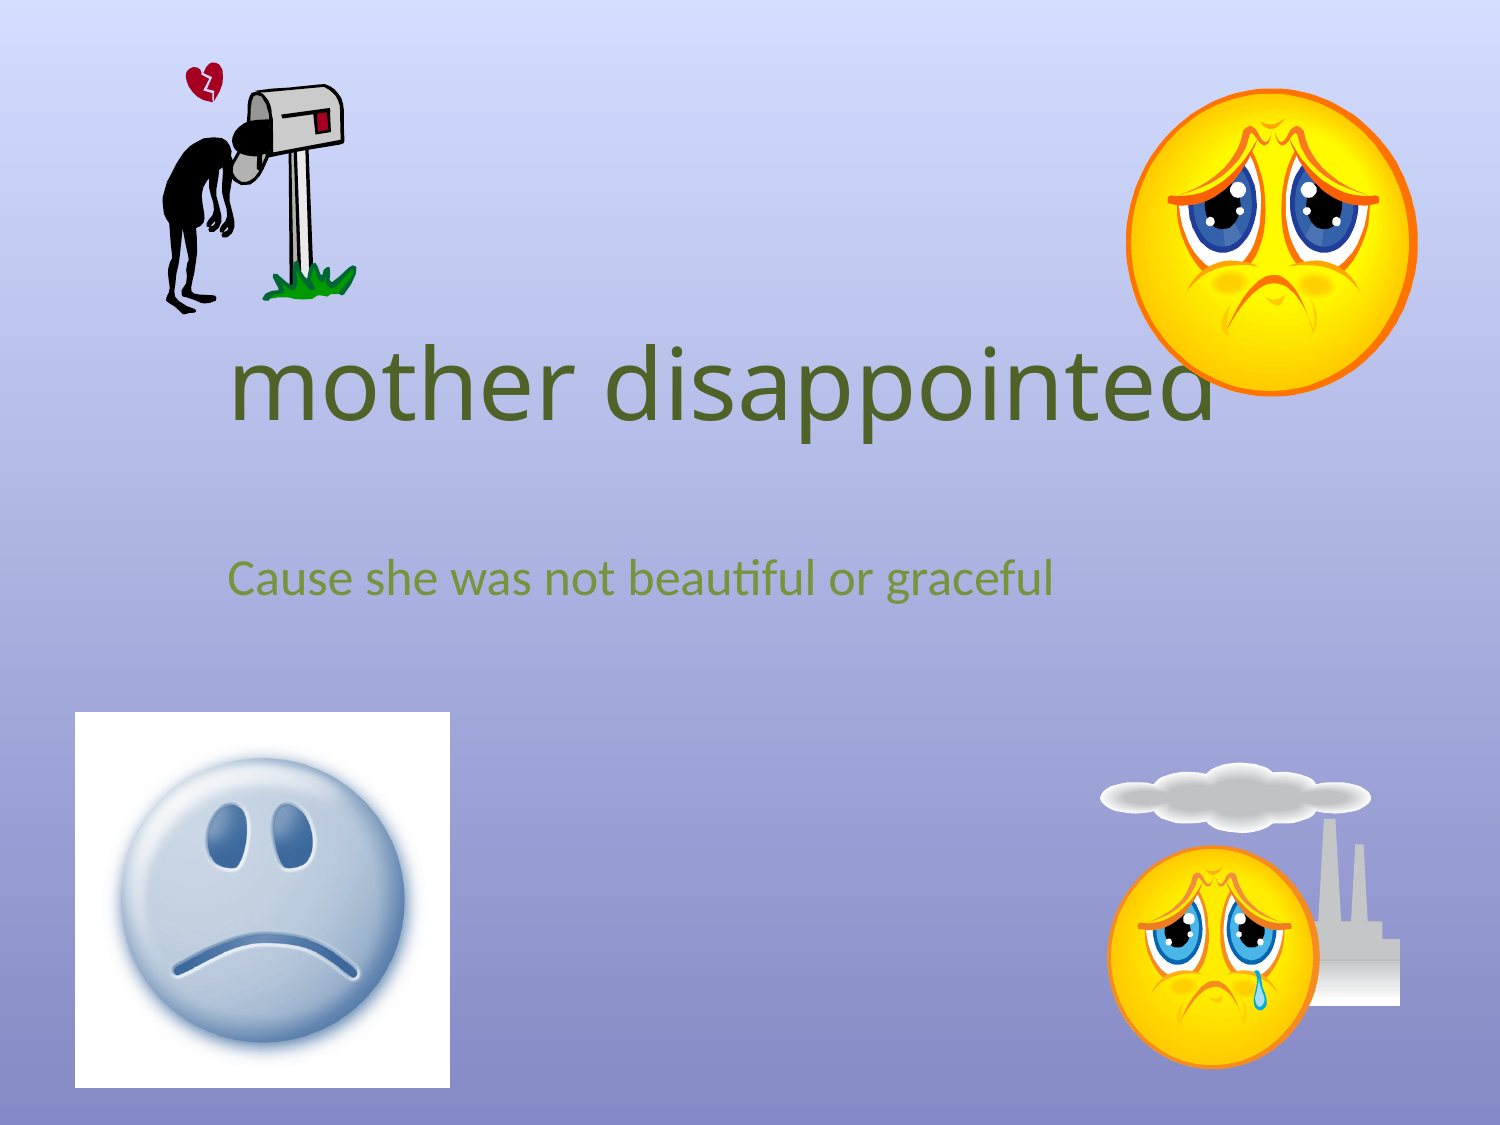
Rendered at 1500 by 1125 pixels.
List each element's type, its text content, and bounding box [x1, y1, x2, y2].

picture [1099, 762, 1401, 1070]
picture [1124, 87, 1419, 398]
picture [74, 712, 451, 1088]
list mother disappointed Cause she was not beautiful or graceful [212, 312, 1275, 763]
picture [162, 62, 357, 315]
